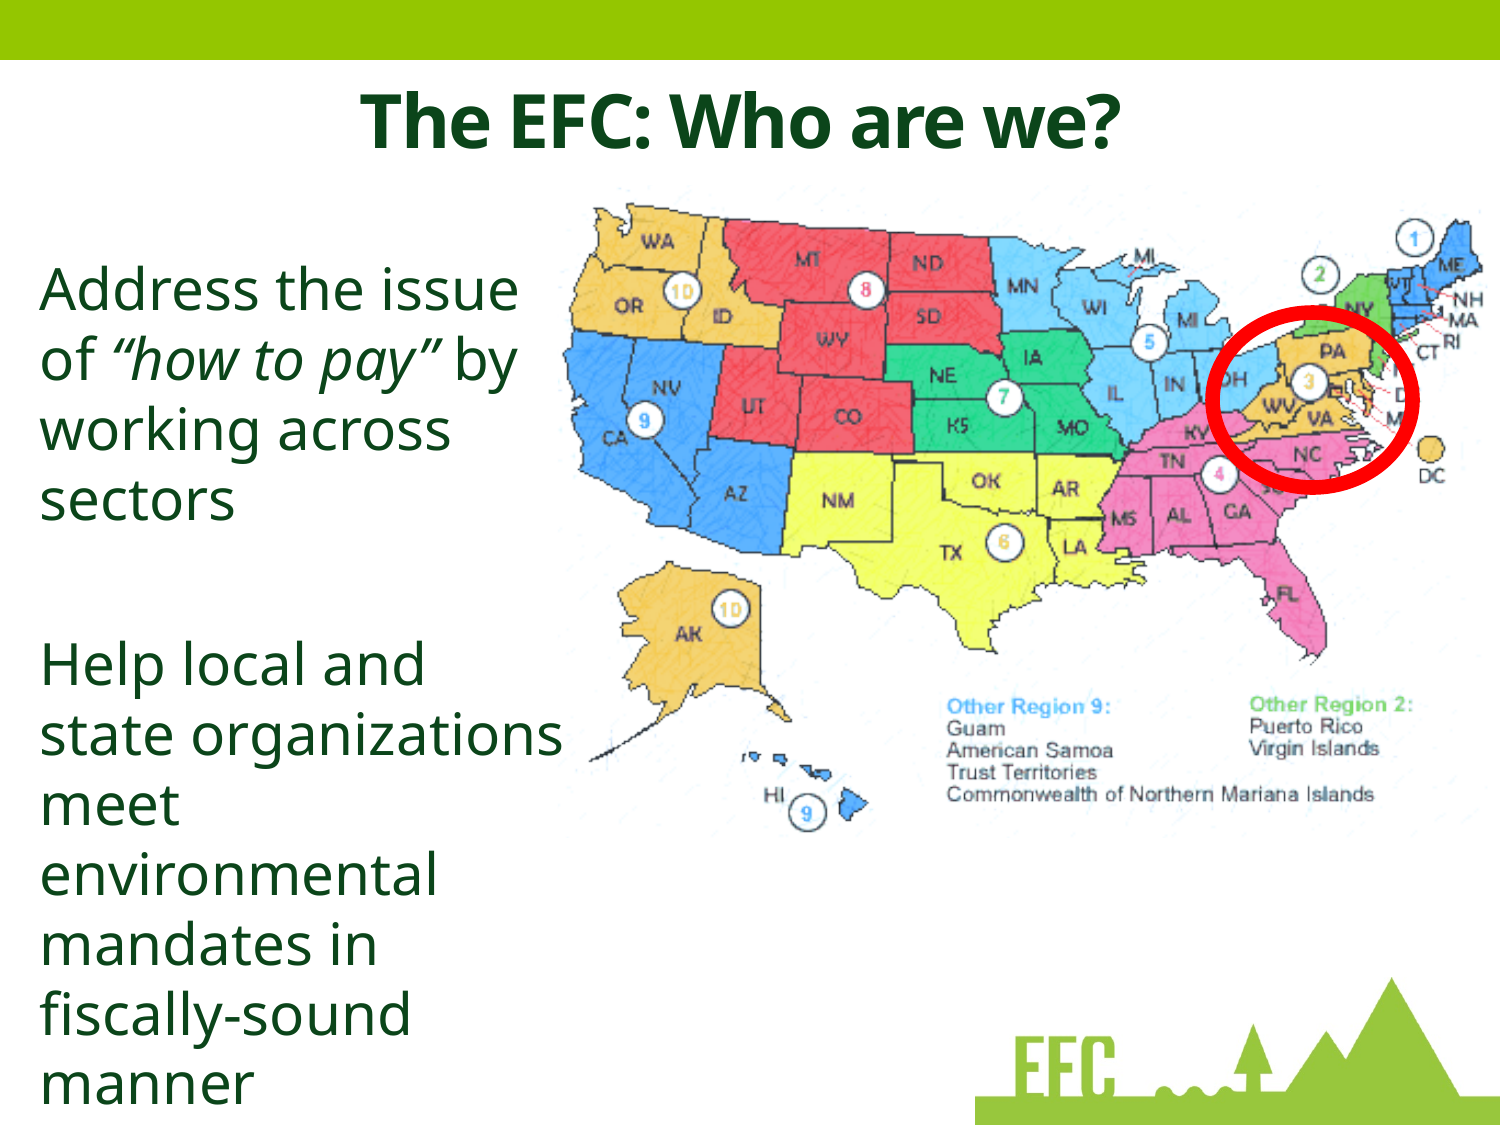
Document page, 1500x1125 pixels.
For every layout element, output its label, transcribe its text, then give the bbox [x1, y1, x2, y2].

text_box Address the issue of “how to pay” by working across sectors Help local and state organizations meet environmental mandates in fiscally-sound manner [24, 244, 588, 1125]
title The EFC: Who are we? [37, 37, 1463, 200]
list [557, 185, 1488, 838]
picture [975, 977, 1500, 1125]
